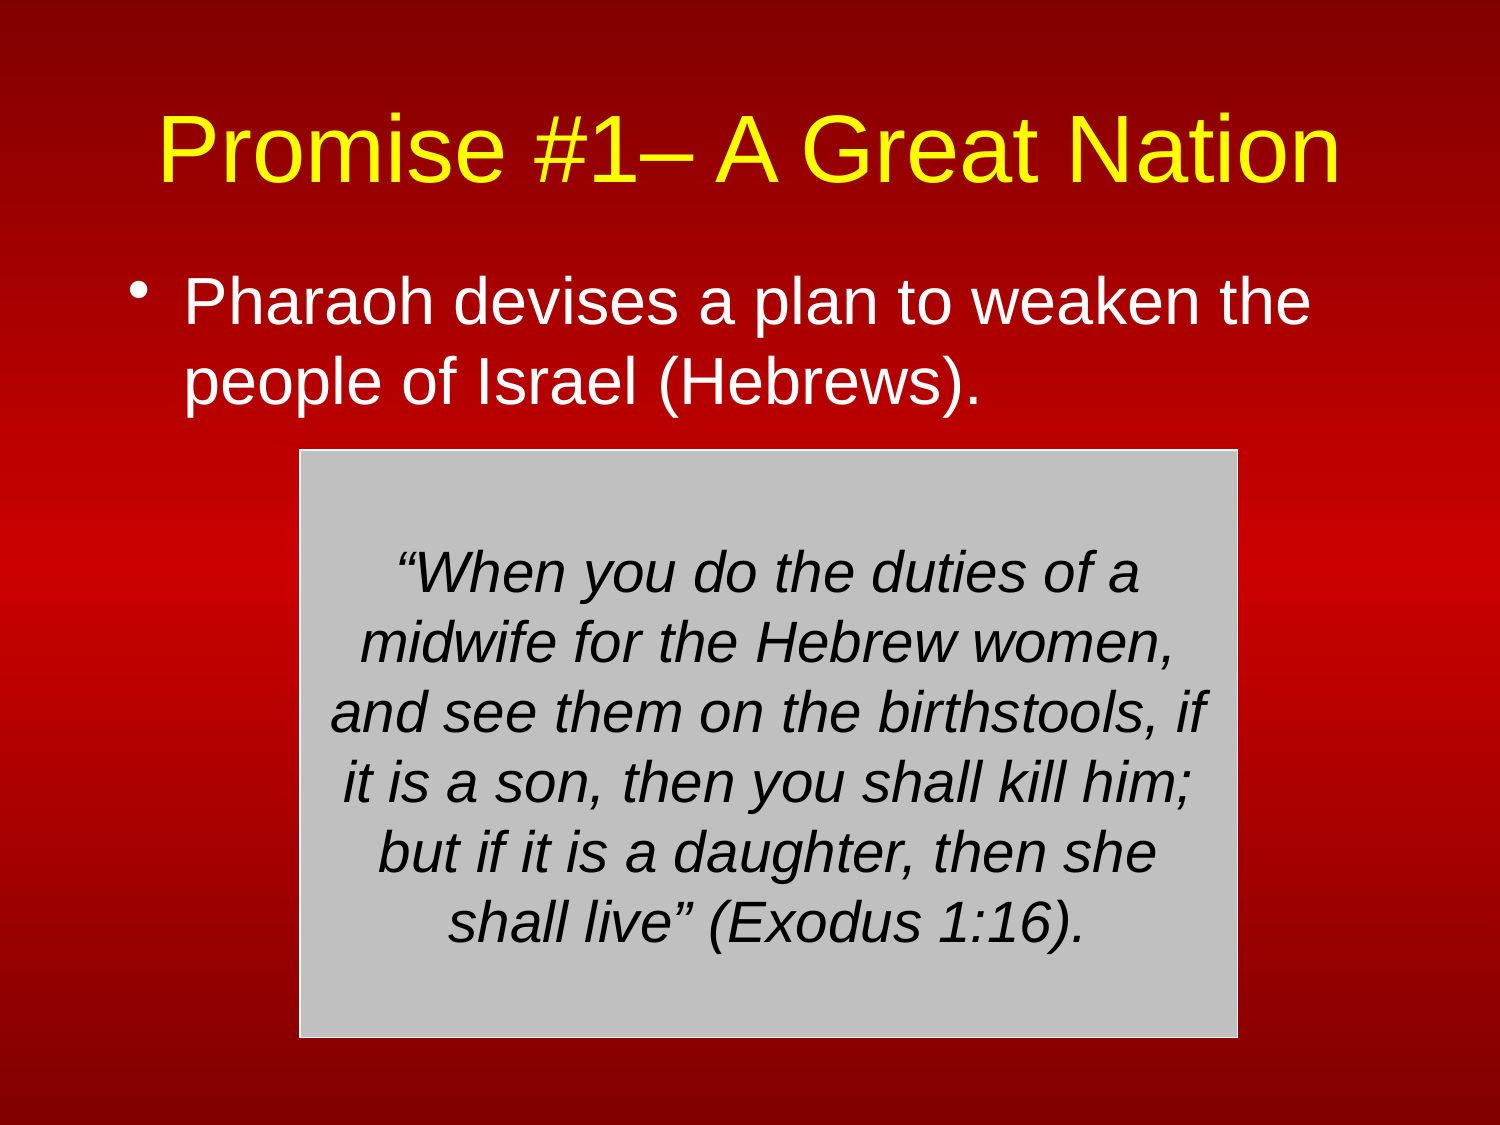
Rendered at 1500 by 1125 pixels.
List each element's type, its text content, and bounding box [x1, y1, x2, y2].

list Pharaoh devises a plan to weaken the people of Israel (Hebrews). [112, 249, 1388, 425]
text_box “When you do the duties of a midwife for the Hebrew women, and see them on the birthstools, if it is a son, then you shall kill him; but if it is a daughter, then she shall live” (Exodus 1:16). [300, 449, 1238, 1038]
title Promise #1– A Great Nation [37, 50, 1463, 238]
